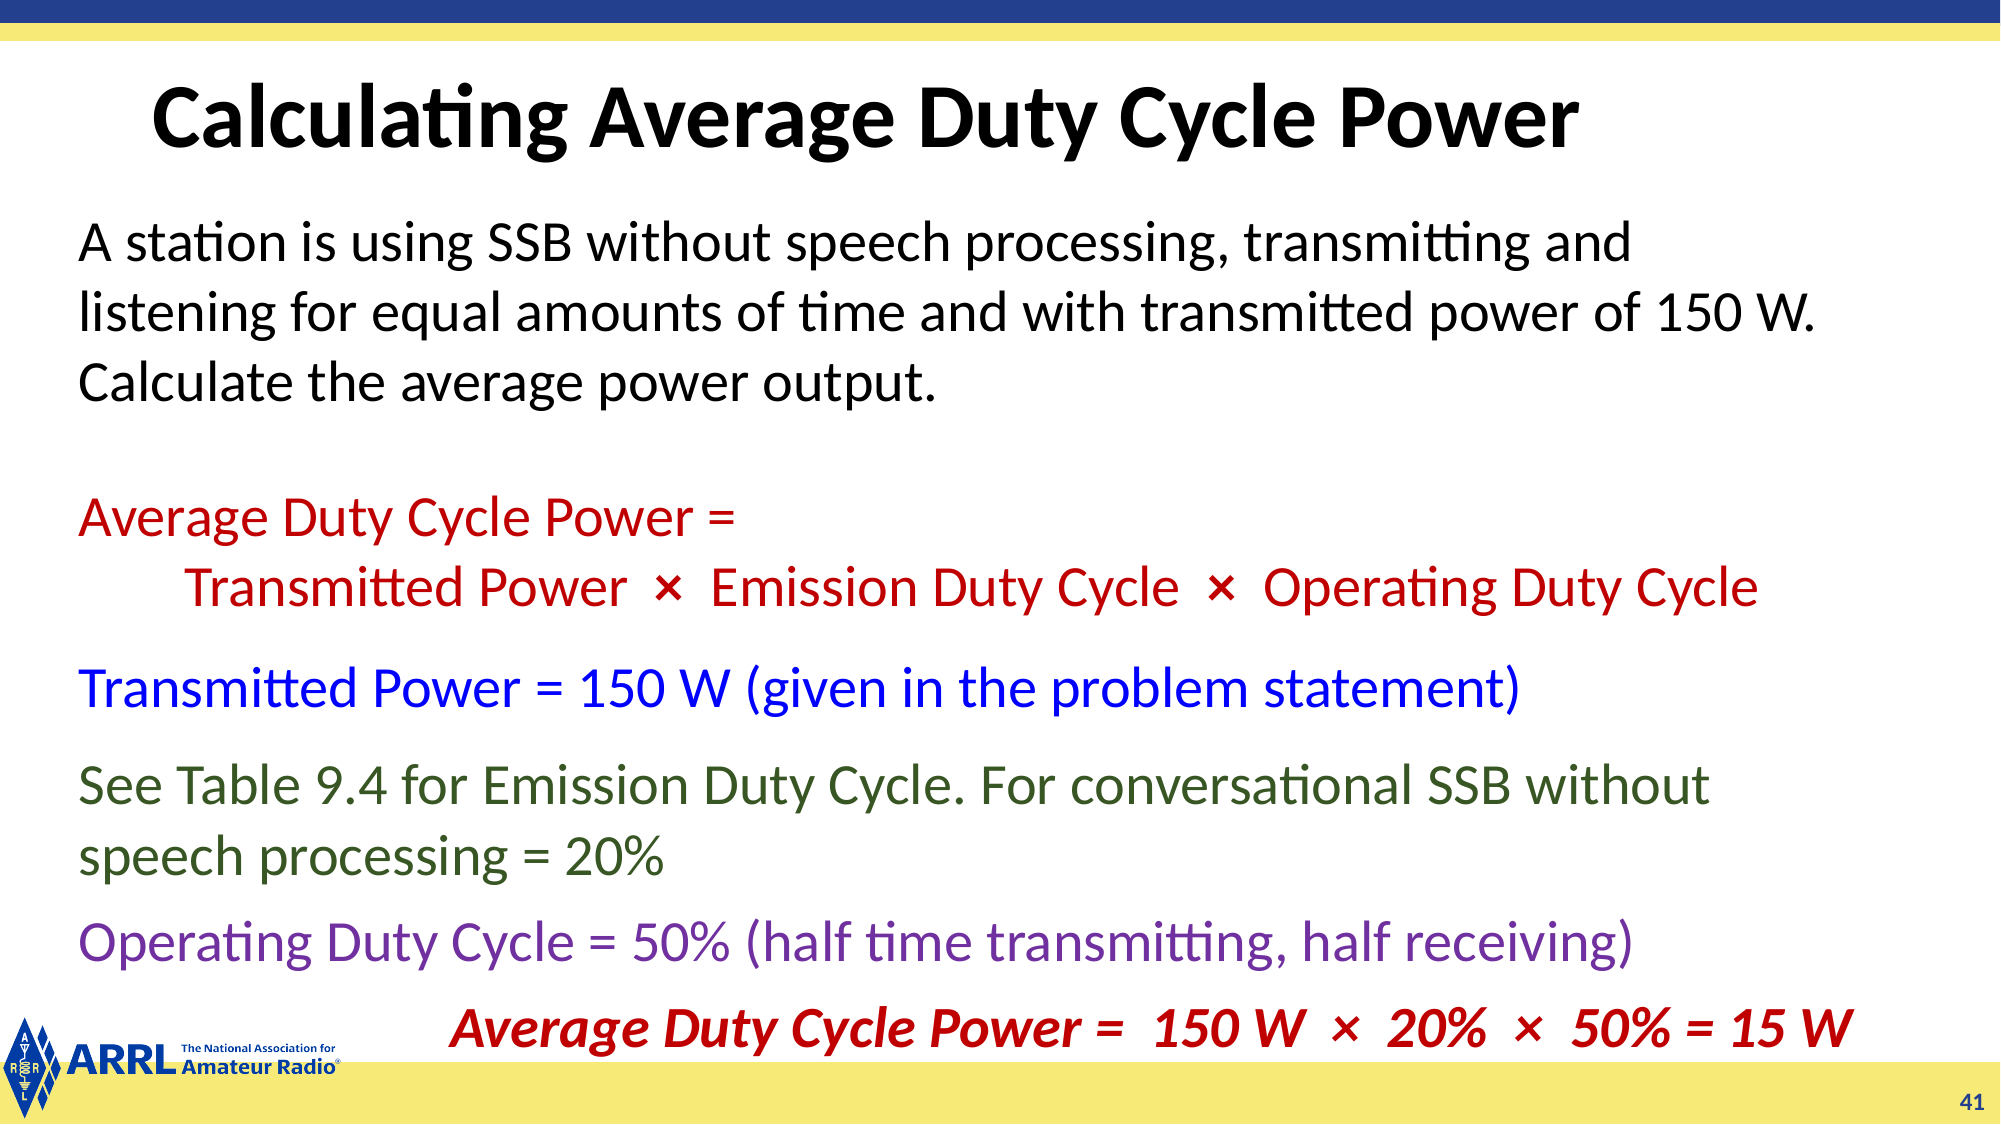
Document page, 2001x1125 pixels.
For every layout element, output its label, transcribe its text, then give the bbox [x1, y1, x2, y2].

text_box Transmitted Power = 150 W (given in the problem statement) [64, 641, 1841, 727]
text_box Average Duty Cycle Power = Transmitted Power × Emission Duty Cycle × Operating Duty Cycle [64, 470, 1841, 626]
picture [1, 1015, 342, 1121]
text_box Average Duty Cycle Power = 150 W × 20% × 50% = 15 W [435, 981, 1886, 1067]
text_box See Table 9.4 for Emission Duty Cycle. For conversational SSB without speech processing = 20% [64, 739, 1841, 894]
text_box A station is using SSB without speech processing, transmitting and listening for equal amounts of time and with transmitted power of 150 W. Calculate the average power output. [64, 195, 1841, 421]
text_box Operating Duty Cycle = 50% (half time transmitting, half receiving) [64, 895, 1898, 981]
title Calculating Average Duty Cycle Power [137, 59, 1863, 177]
